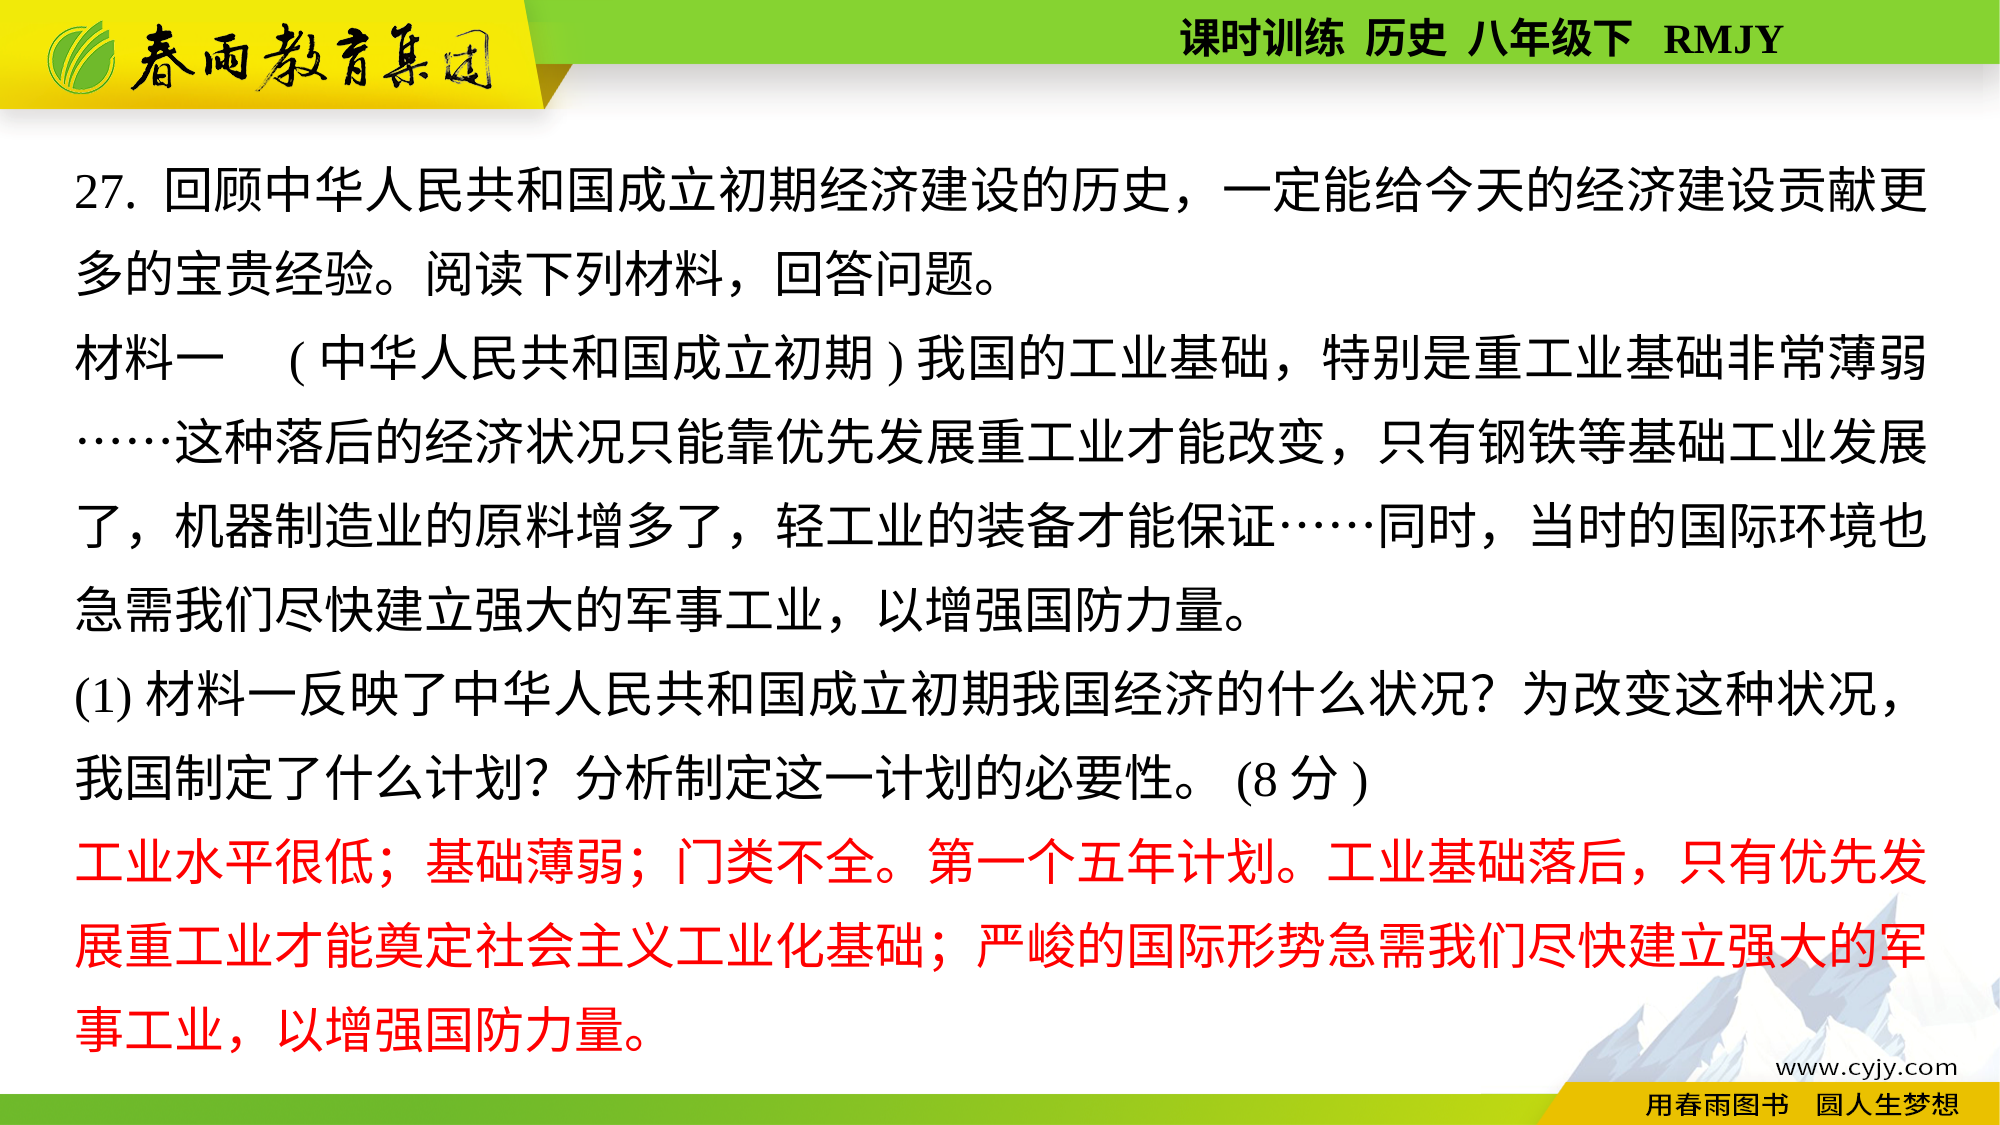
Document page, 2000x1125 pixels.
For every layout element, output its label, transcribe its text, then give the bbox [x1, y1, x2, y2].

picture [0, 0, 2000, 1125]
list 27. 回顾中华人民共和国成立初期经济建设的历史，一定能给今天的经济建设贡献更多的宝贵经验。阅读下列材料，回答问题。 材料一 (中华人民共和国成立初期)我国的工业基础，特别是重工业基础非常薄弱……这种落后的经济状况只能靠优先发展重工业才能改变，只有钢铁等基础工业发展了，机器制造业的原料增多了，轻工业的装备才能保证……同时，当时的国际环境也急需我们尽快建立强大的军事工业，以增强国防力量。 (1)材料一反映了中华人民共和国成立初期我国经济的什么状况？为改变这种状况，我国制定了什么计划？分析制定这一计划的必要性。(8分) [59, 126, 1944, 798]
text_box 工业水平很低；基础薄弱；门类不全。第一个五年计划。工业基础落后，只有优先发展重工业才能奠定社会主义工业化基础；严峻的国际形势急需我们尽快建立强大的军事工业，以增强国防力量。 [59, 798, 1944, 1066]
